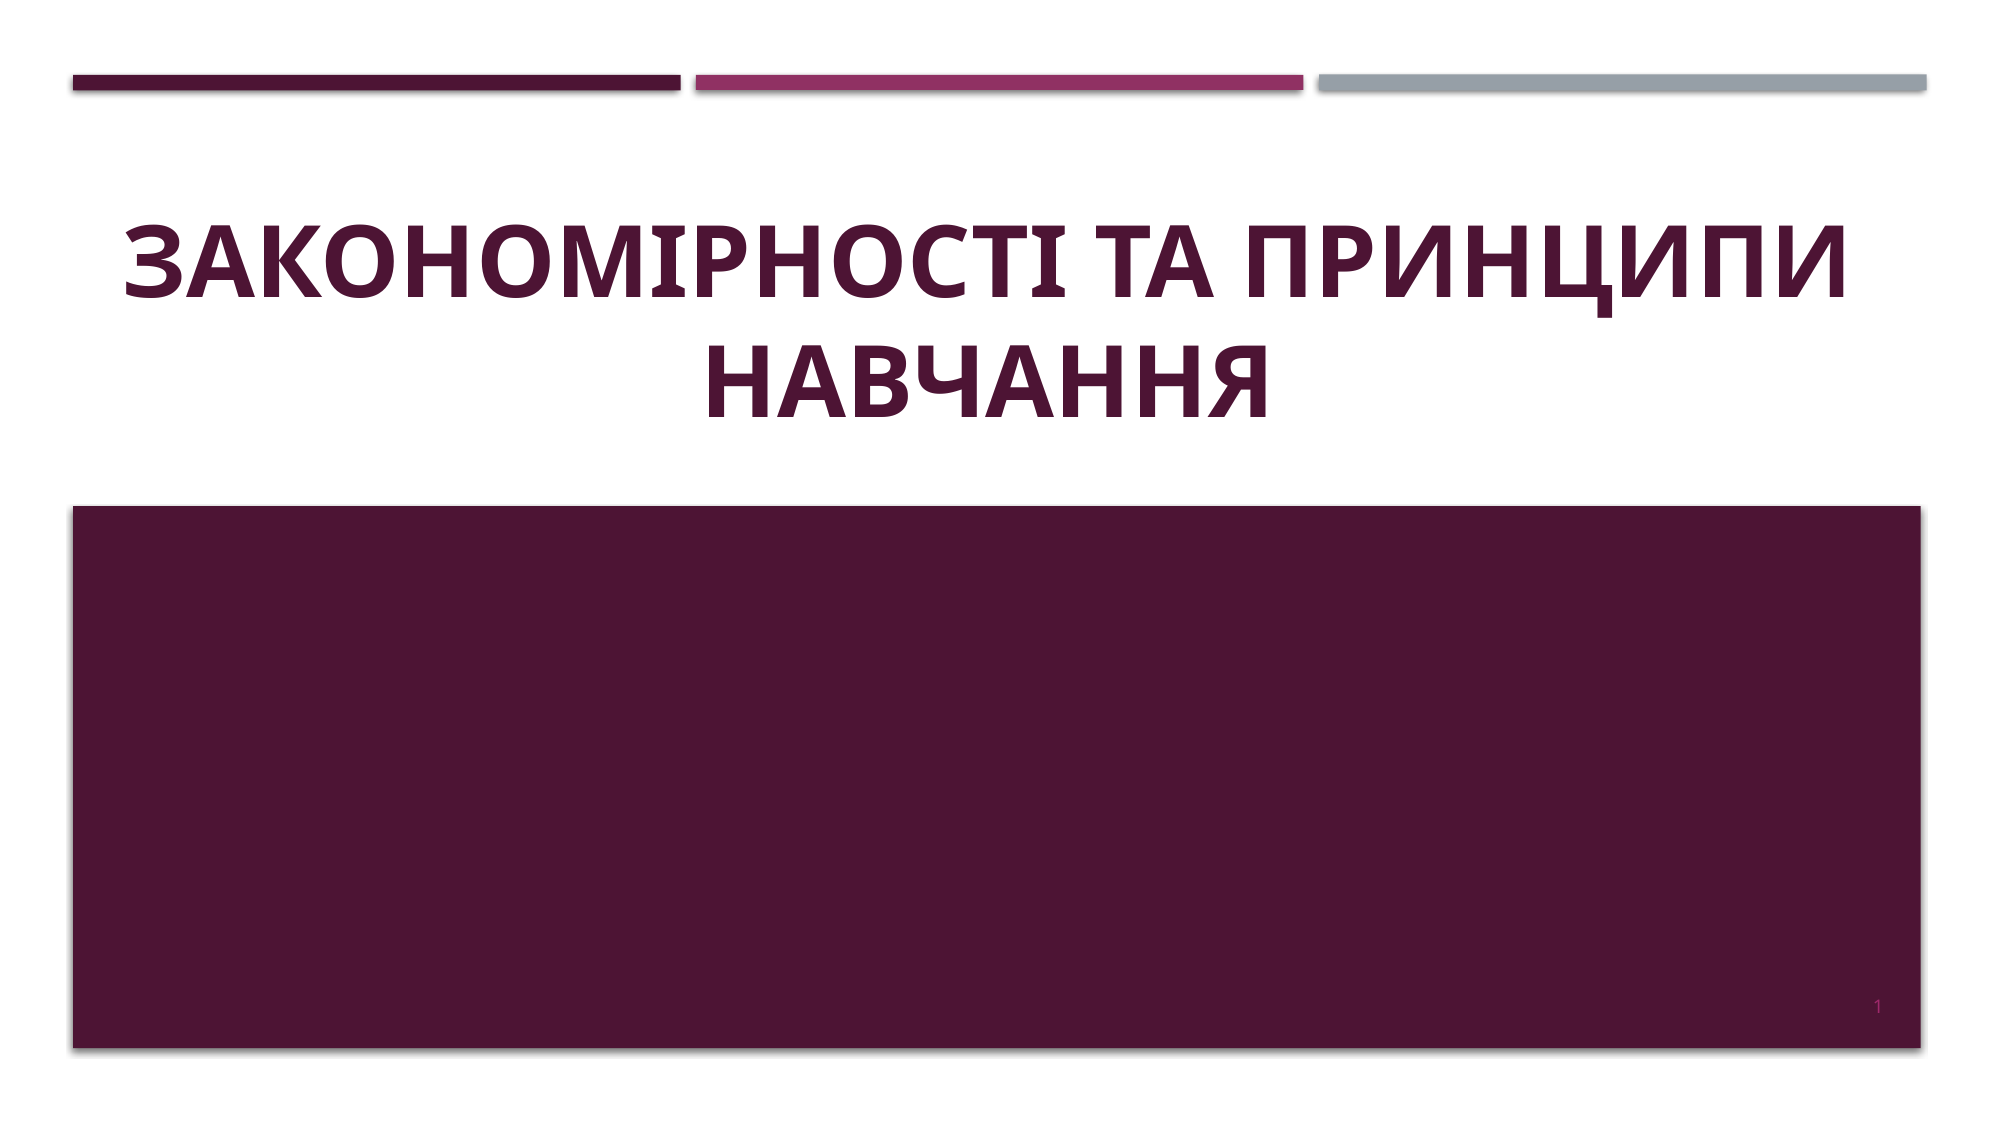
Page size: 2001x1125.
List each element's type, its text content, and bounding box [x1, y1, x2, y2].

title закономірності та принципи навчання [85, 203, 1890, 446]
slide_number 1 [1732, 977, 1899, 1037]
